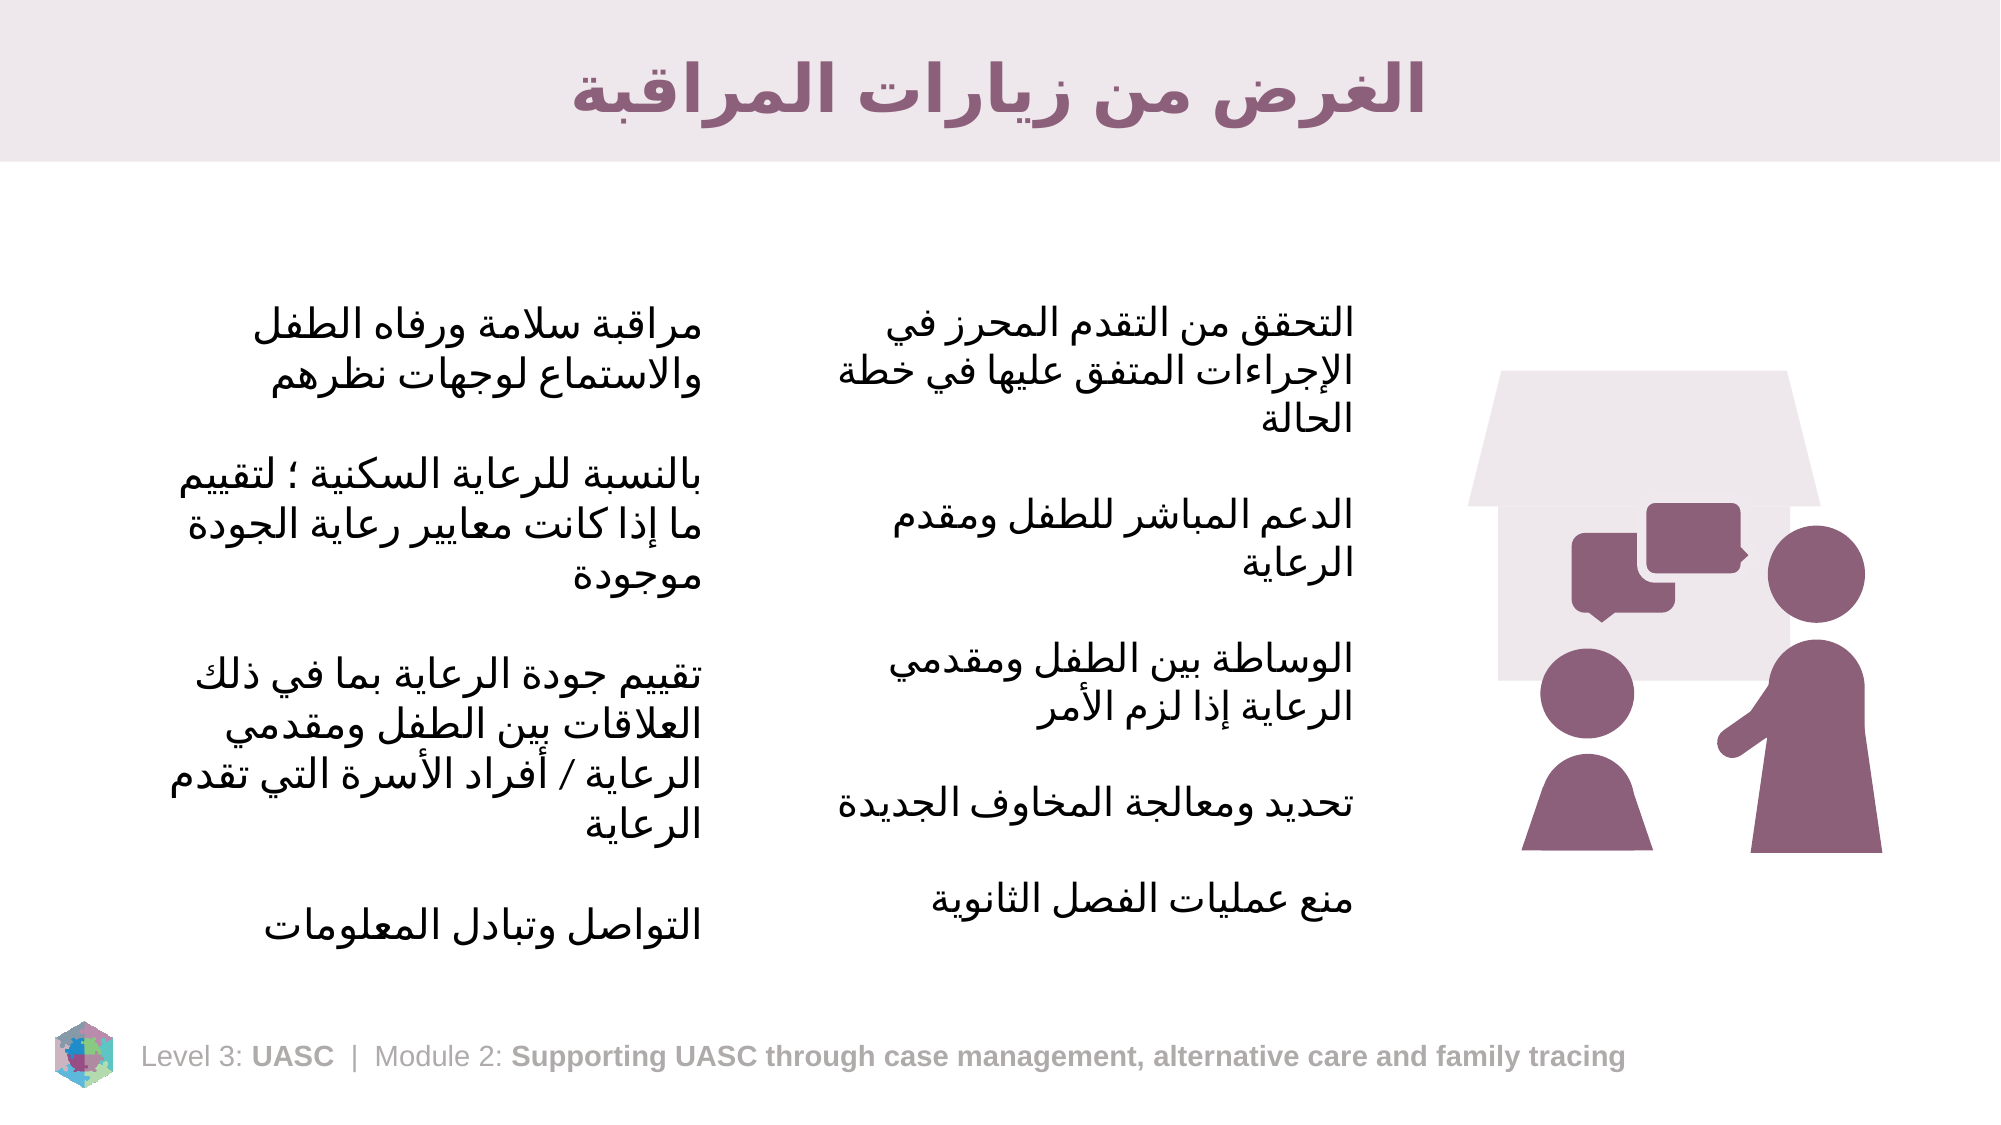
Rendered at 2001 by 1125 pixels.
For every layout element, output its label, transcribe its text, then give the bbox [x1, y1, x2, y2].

title الغرض من زيارات المراقبة [137, 19, 1863, 163]
picture [55, 1021, 113, 1088]
text_box التحقق من التقدم المحرز في الإجراءات المتفق عليها في خطة الحالة الدعم المباشر للطفل ومقدم الرعاية الوساطة بين الطفل ومقدمي الرعاية إذا لزم الأمر تحديد ومعالجة المخاوف الجديدة منع عمليات الفصل الثانوية [783, 289, 1371, 930]
text_box مراقبة سلامة ورفاه الطفل والاستماع لوجهات نظرهم بالنسبة للرعاية السكنية ؛ لتقييم ما إذا كانت معايير رعاية الجودة موجودة تقييم جودة الرعاية بما في ذلك العلاقات بين الطفل ومقدمي الرعاية / أفراد الأسرة التي تقدم الرعاية التواصل وتبادل المعلومات [131, 289, 719, 963]
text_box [1521, 497, 1883, 853]
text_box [1467, 370, 1822, 681]
